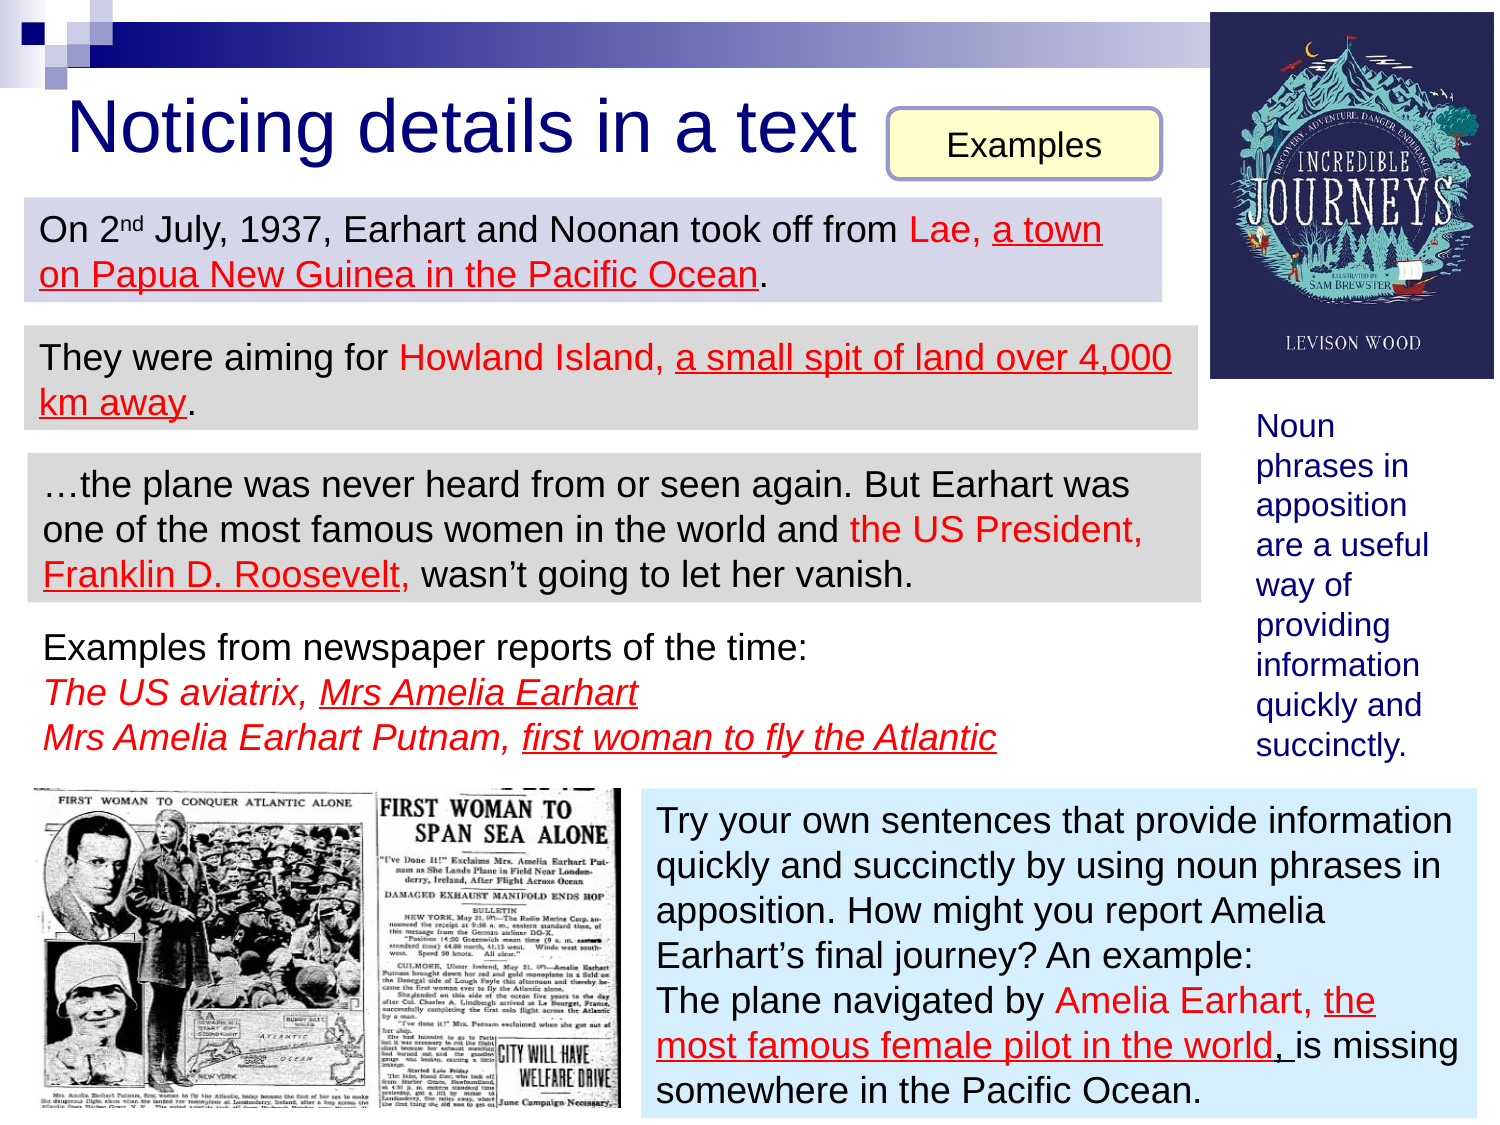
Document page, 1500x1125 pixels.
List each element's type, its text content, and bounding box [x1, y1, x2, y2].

text_box Try your own sentences that provide information quickly and succinctly by using noun phrases in apposition. How might you report Amelia Earhart’s final journey? An example: The plane navigated by Amelia Earhart, the most famous female pilot in the world, is missing somewhere in the Pacific Ocean. [641, 788, 1478, 1119]
list . [34, 319, 1424, 1104]
text_box Examples from newspaper reports of the time: The US aviatrix, Mrs Amelia Earhart Mrs Amelia Earhart Putnam, first woman to fly the Atlantic [27, 615, 1202, 766]
text_box …the plane was never heard from or seen again. But Earhart was one of the most famous women in the world and the US President, Franklin D. Roosevelt, wasn’t going to let her vanish. [27, 452, 1202, 603]
text_box On 2nd July, 1937, Earhart and Noonan took off from Lae, a town on Papua New Guinea in the Pacific Ocean. [24, 197, 1163, 303]
picture [1210, 11, 1494, 379]
text_box They were aiming for Howland Island, a small spit of land over 4,000 km away. [24, 325, 1198, 431]
text_box Noun phrases in apposition are a useful way of providing information quickly and succinctly. [1241, 396, 1473, 771]
title Noticing details in a text [50, 11, 1080, 197]
text_box Examples [885, 106, 1164, 182]
picture [34, 788, 622, 1109]
